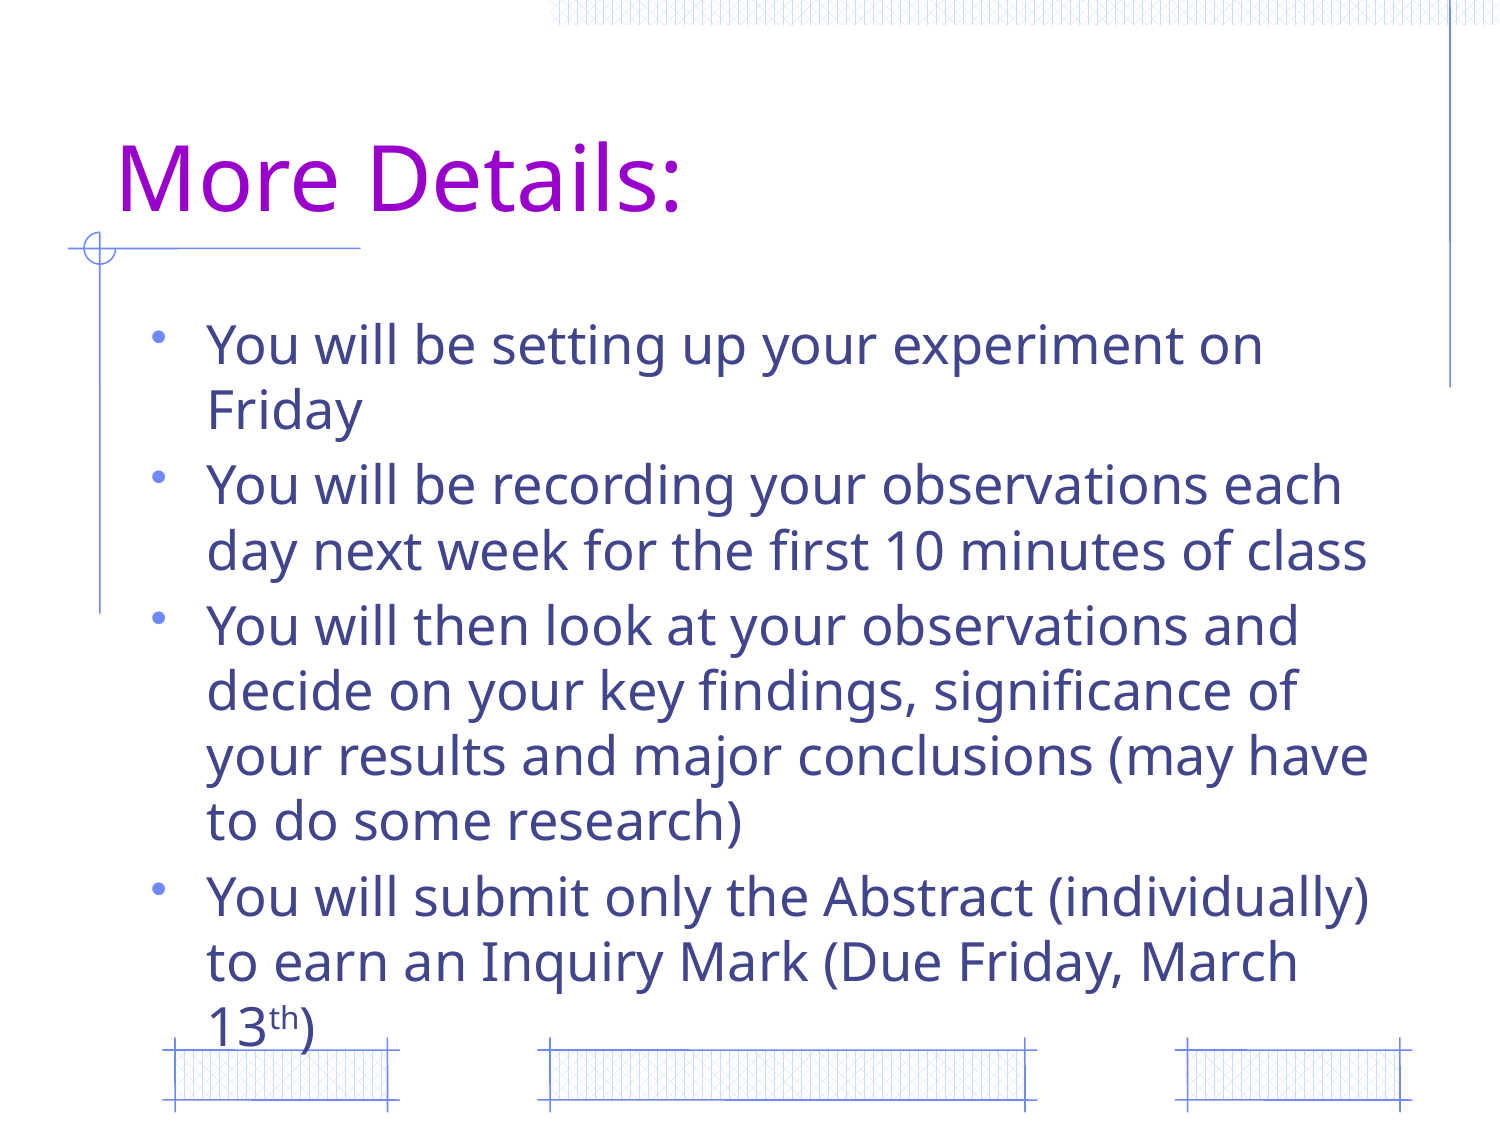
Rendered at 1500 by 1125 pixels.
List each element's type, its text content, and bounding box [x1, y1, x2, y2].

list You will be setting up your experiment on Friday You will be recording your observations each day next week for the first 10 minutes of class You will then look at your observations and decide on your key findings, significance of your results and major conclusions (may have to do some research) You will submit only the Abstract (individually) to earn an Inquiry Mark (Due Friday, March 13th) [135, 302, 1411, 978]
title More Details: [99, 49, 1376, 238]
